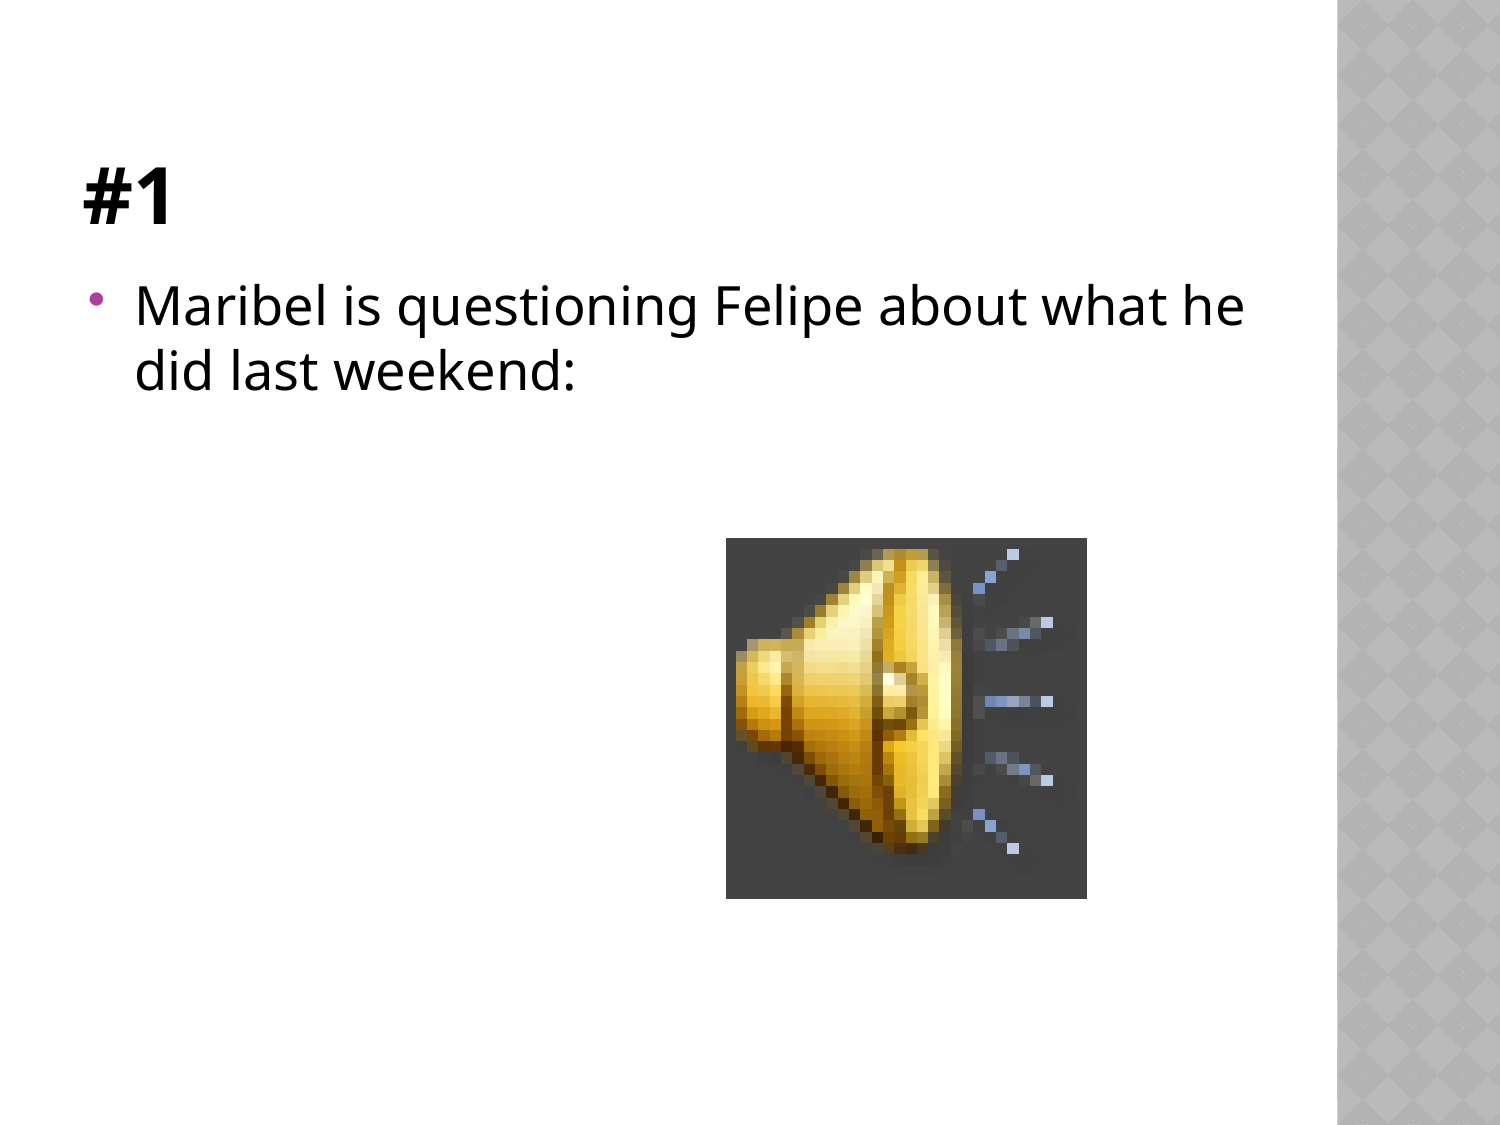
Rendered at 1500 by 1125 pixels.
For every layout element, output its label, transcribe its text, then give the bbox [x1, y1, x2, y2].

list Maribel is questioning Felipe about what he did last weekend: [75, 264, 1263, 1059]
title #1 [75, 52, 1263, 240]
picture [724, 537, 1088, 901]
